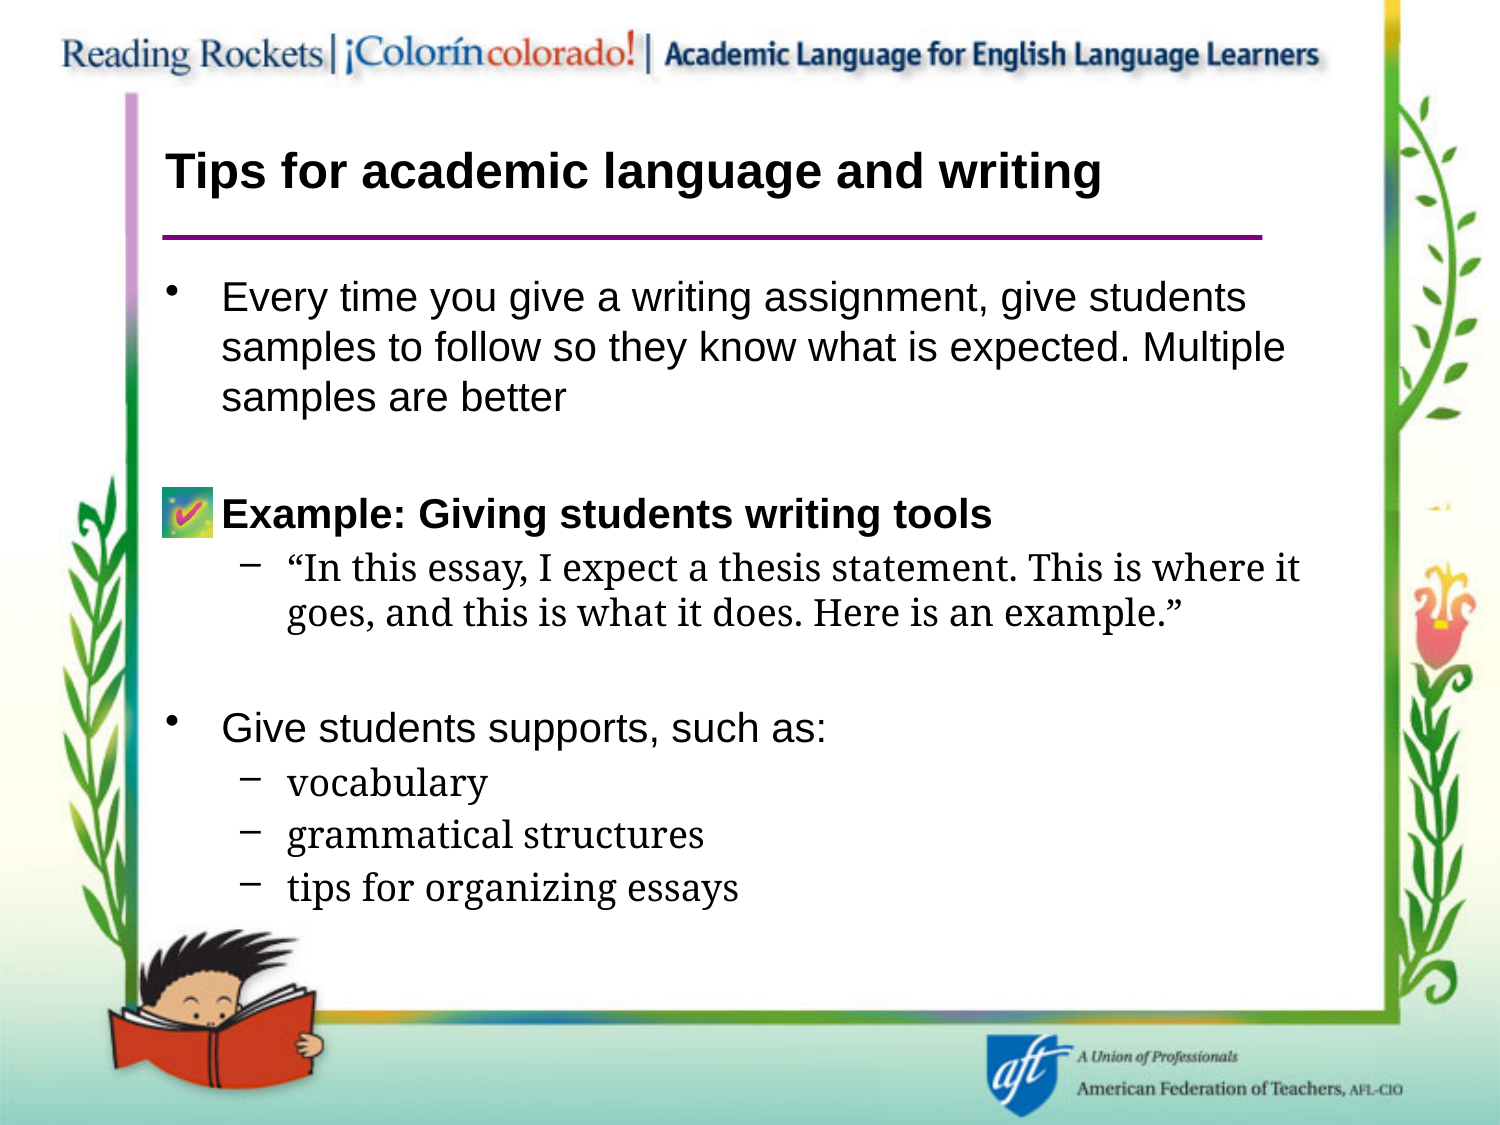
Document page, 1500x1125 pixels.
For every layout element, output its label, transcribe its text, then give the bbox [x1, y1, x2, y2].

title Tips for academic language and writing [149, 74, 1376, 262]
picture [0, 0, 1500, 1125]
list Every time you give a writing assignment, give students samples to follow so they know what is expected. Multiple samples are better Example: Giving students writing tools “In this essay, I expect a thesis statement. This is where it goes, and this is what it does. Here is an example.” Give students supports, such as: vocabulary grammatical structures tips for organizing essays [149, 262, 1376, 1006]
